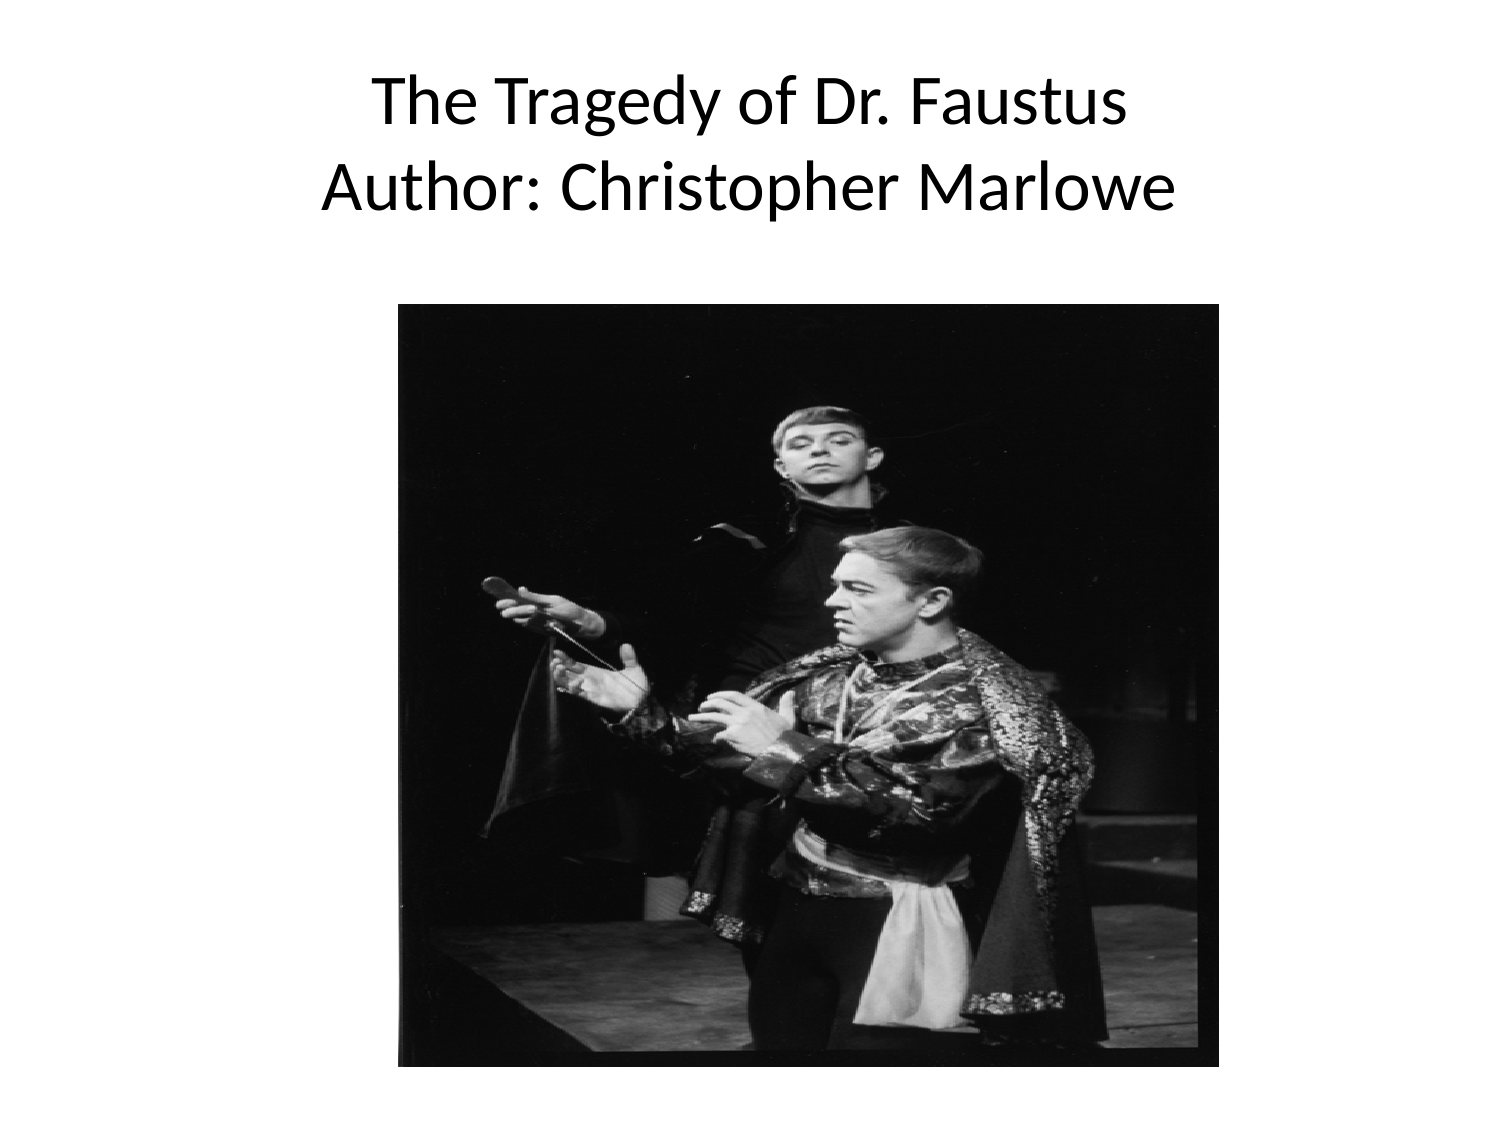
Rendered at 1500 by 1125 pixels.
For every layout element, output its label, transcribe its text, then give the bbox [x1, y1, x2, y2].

title The Tragedy of Dr. Faustus Author: Christopher Marlowe [75, 45, 1425, 233]
picture [398, 304, 1219, 1067]
